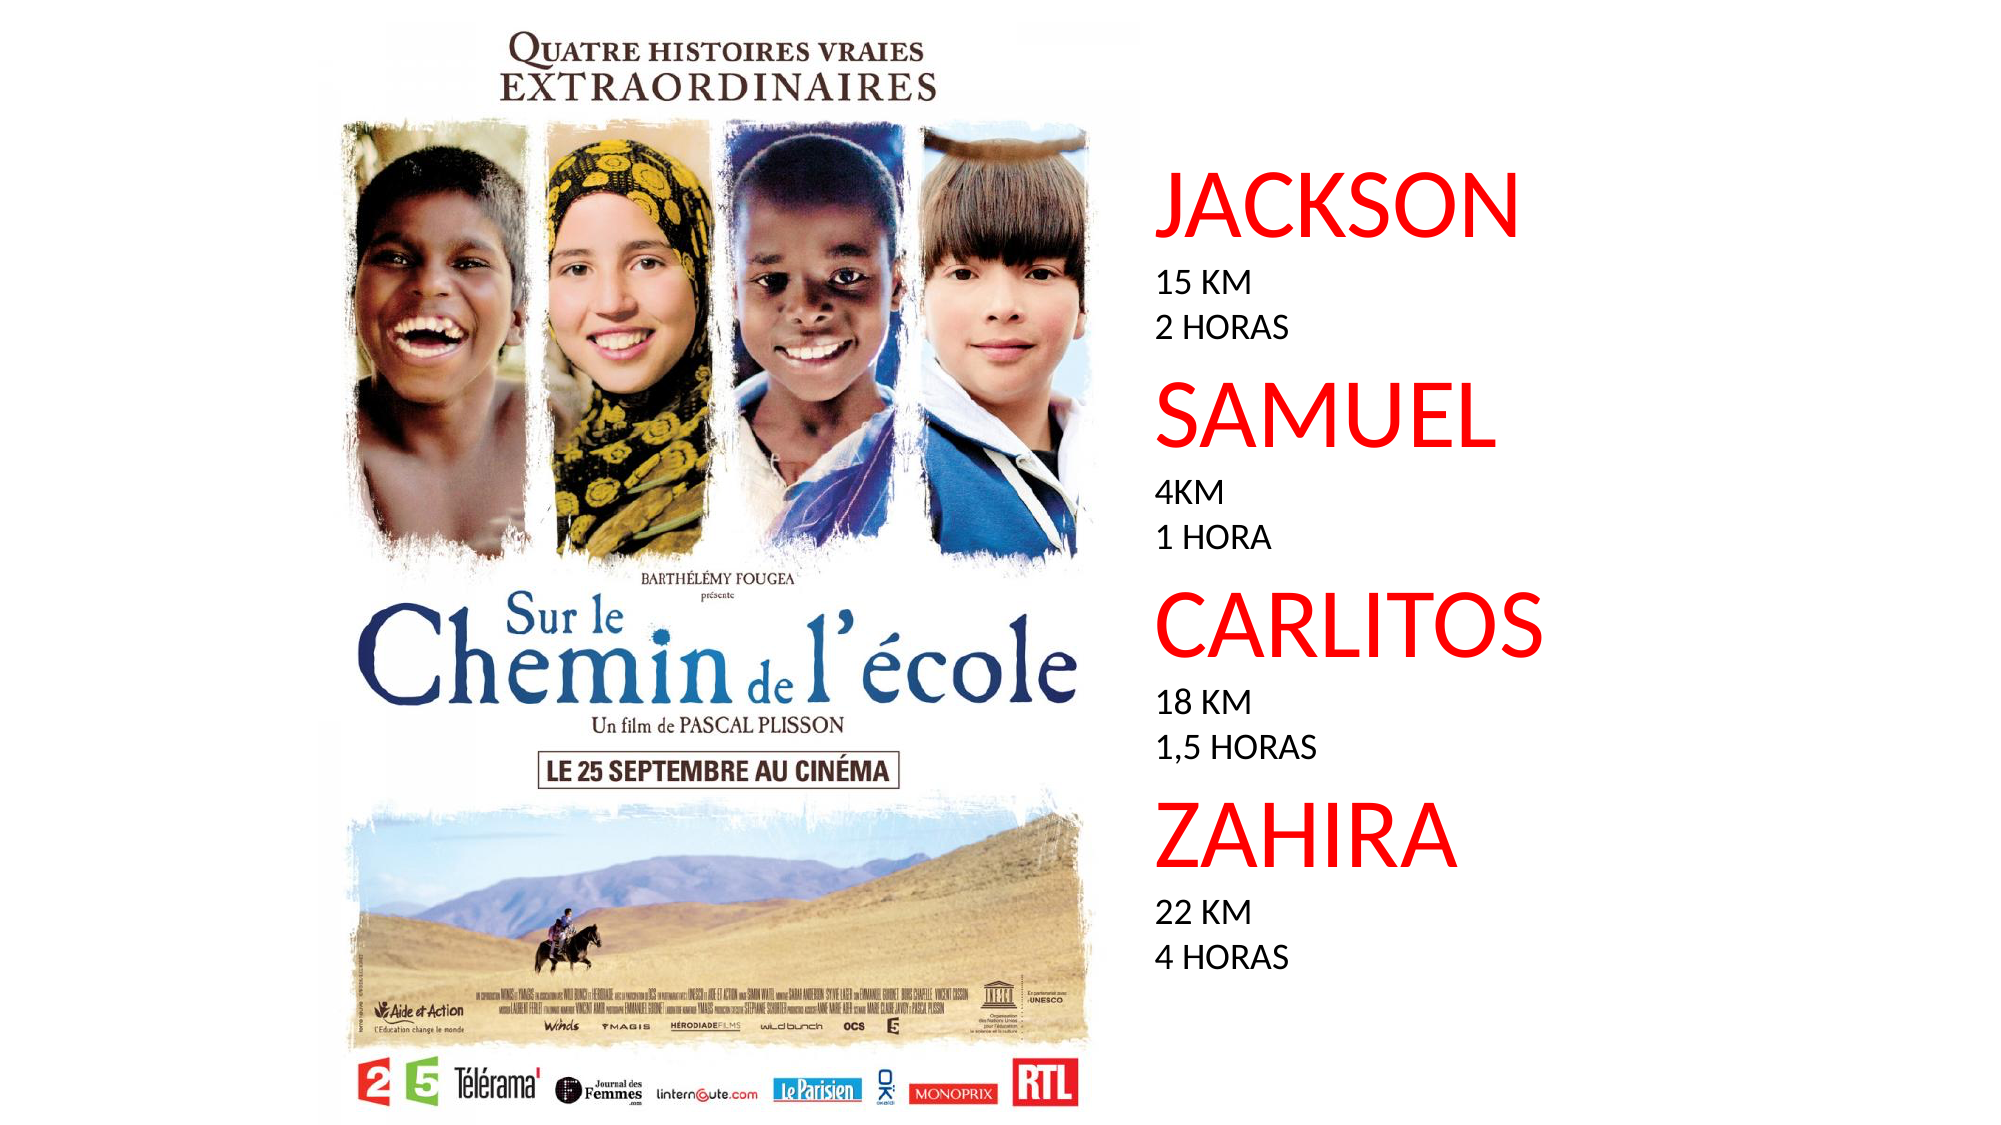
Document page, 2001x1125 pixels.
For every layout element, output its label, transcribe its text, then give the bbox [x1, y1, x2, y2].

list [295, 0, 1140, 1125]
text_box JACKSON 15 KM 2 HORAS SAMUEL 4KM 1 HORA CARLITOS 18 KM 1,5 HORAS ZAHIRA 22 KM 4 HORAS [1140, 130, 2000, 985]
